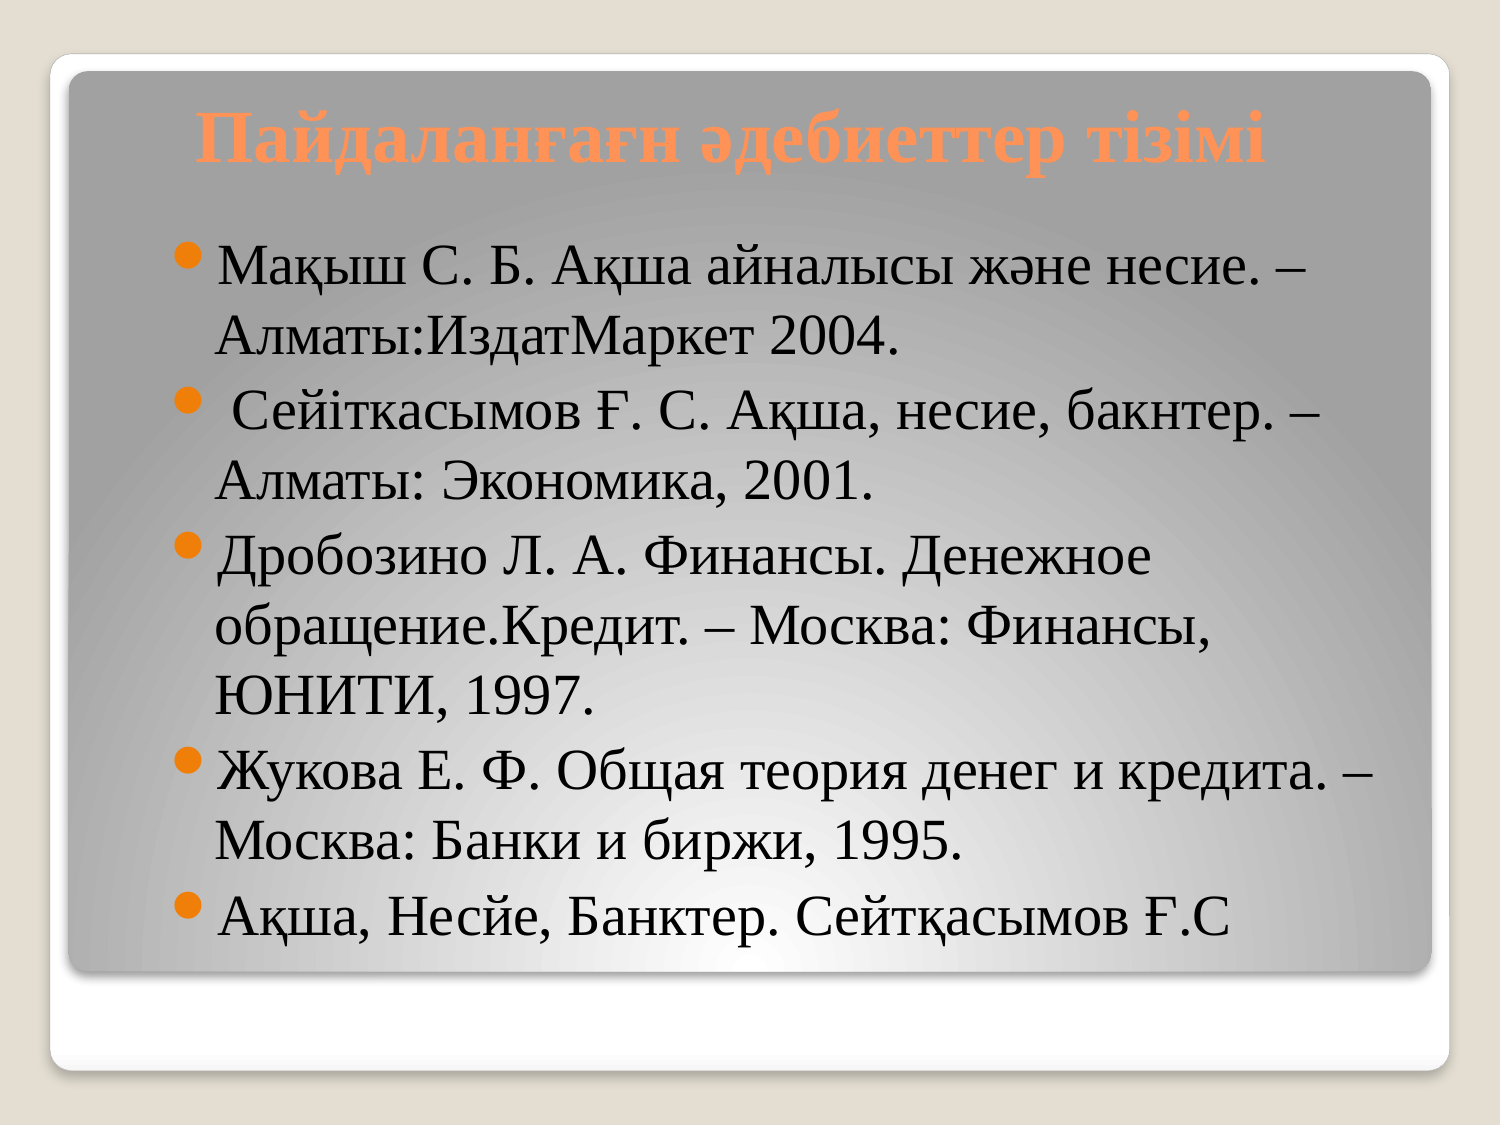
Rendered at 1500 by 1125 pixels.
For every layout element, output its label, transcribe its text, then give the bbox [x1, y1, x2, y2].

title Пайдаланғағн әдебиеттер тізімі [93, 35, 1369, 186]
list Мақыш С. Б. Ақша айналысы және несие. – Алматы:ИздатМаркет 2004. Сейіткасымов Ғ. С. Ақша, несие, бакнтер. – Алматы: Экономика, 2001. Дробозино Л. А. Финансы. Денежное обращение.Кредит. – Москва: Финансы, ЮНИТИ, 1997. Жукова Е. Ф. Общая теория денег и кредита. – Москва: Банки и биржи, 1995. Ақша, Несйе, Банктер. Сейтқасымов Ғ.С [140, 210, 1416, 962]
